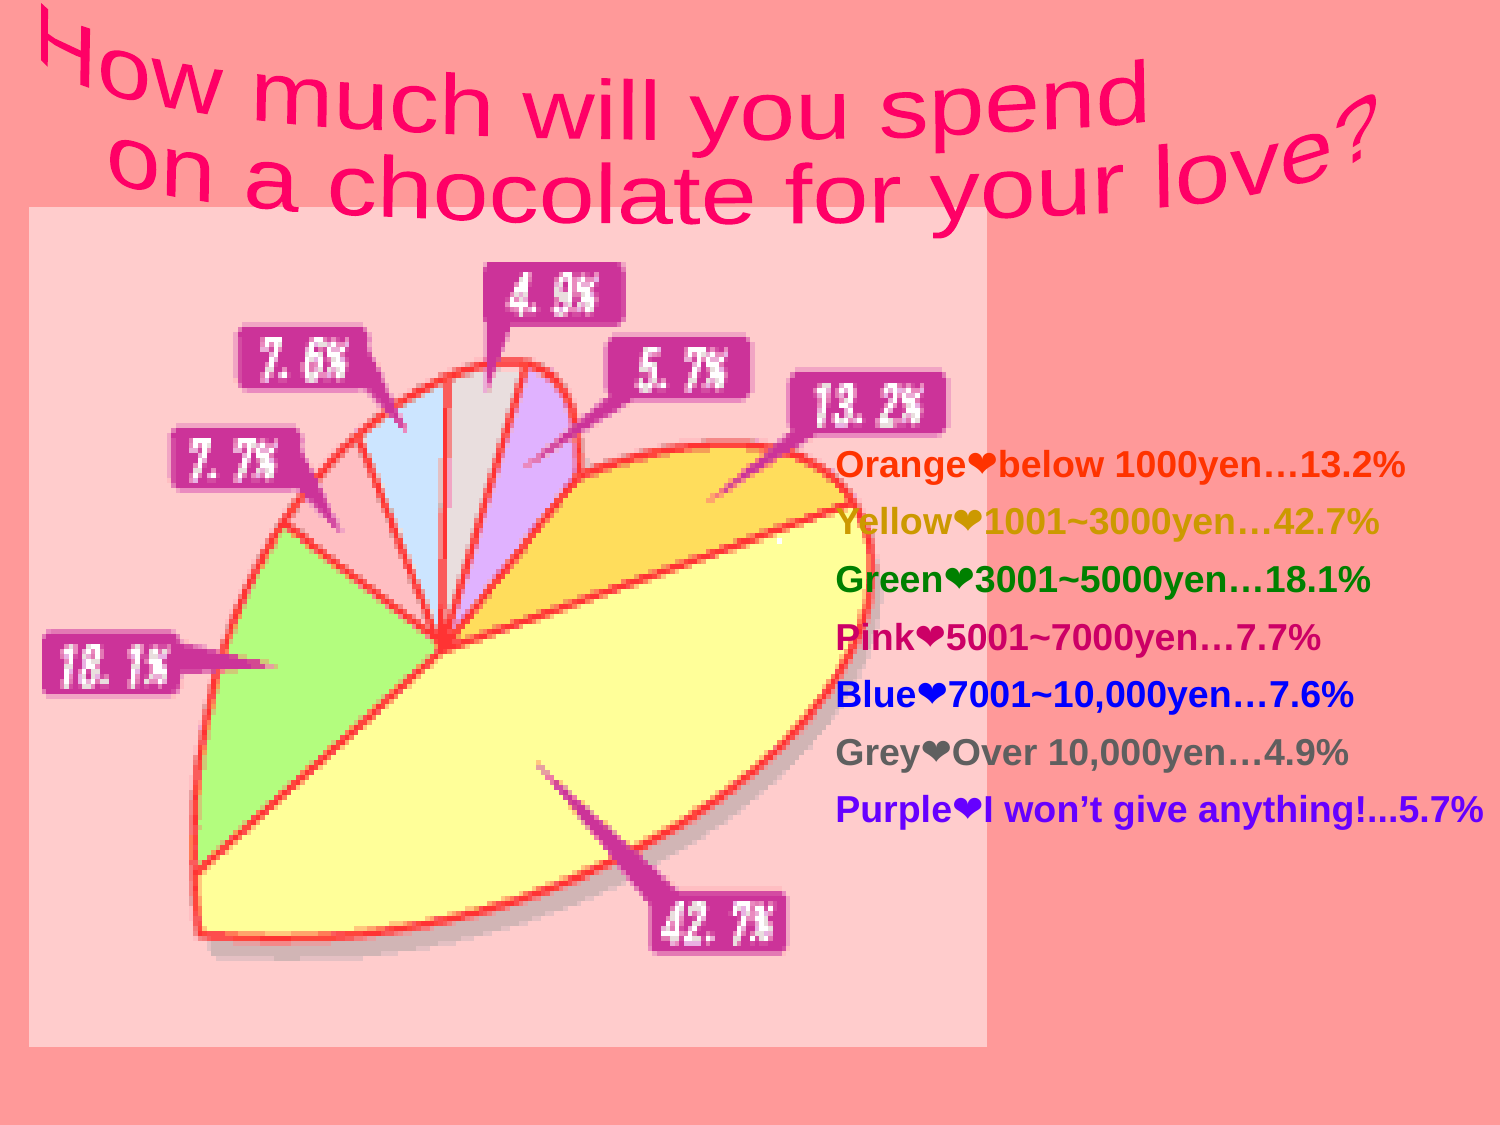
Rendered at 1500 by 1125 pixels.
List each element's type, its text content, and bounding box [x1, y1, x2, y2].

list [29, 207, 987, 1048]
text_box Orange❤below 1000yen…13.2% Yellow❤1001~3000yen…42.7% Green❤3001~5000yen…18.1% Pink❤5001~7000yen…7.7% Blue❤7001~10,000yen…7.6% Grey❤Over 10,000yen…4.9% Purple❤I won’t give anything!...5.7% [991, 432, 1500, 838]
